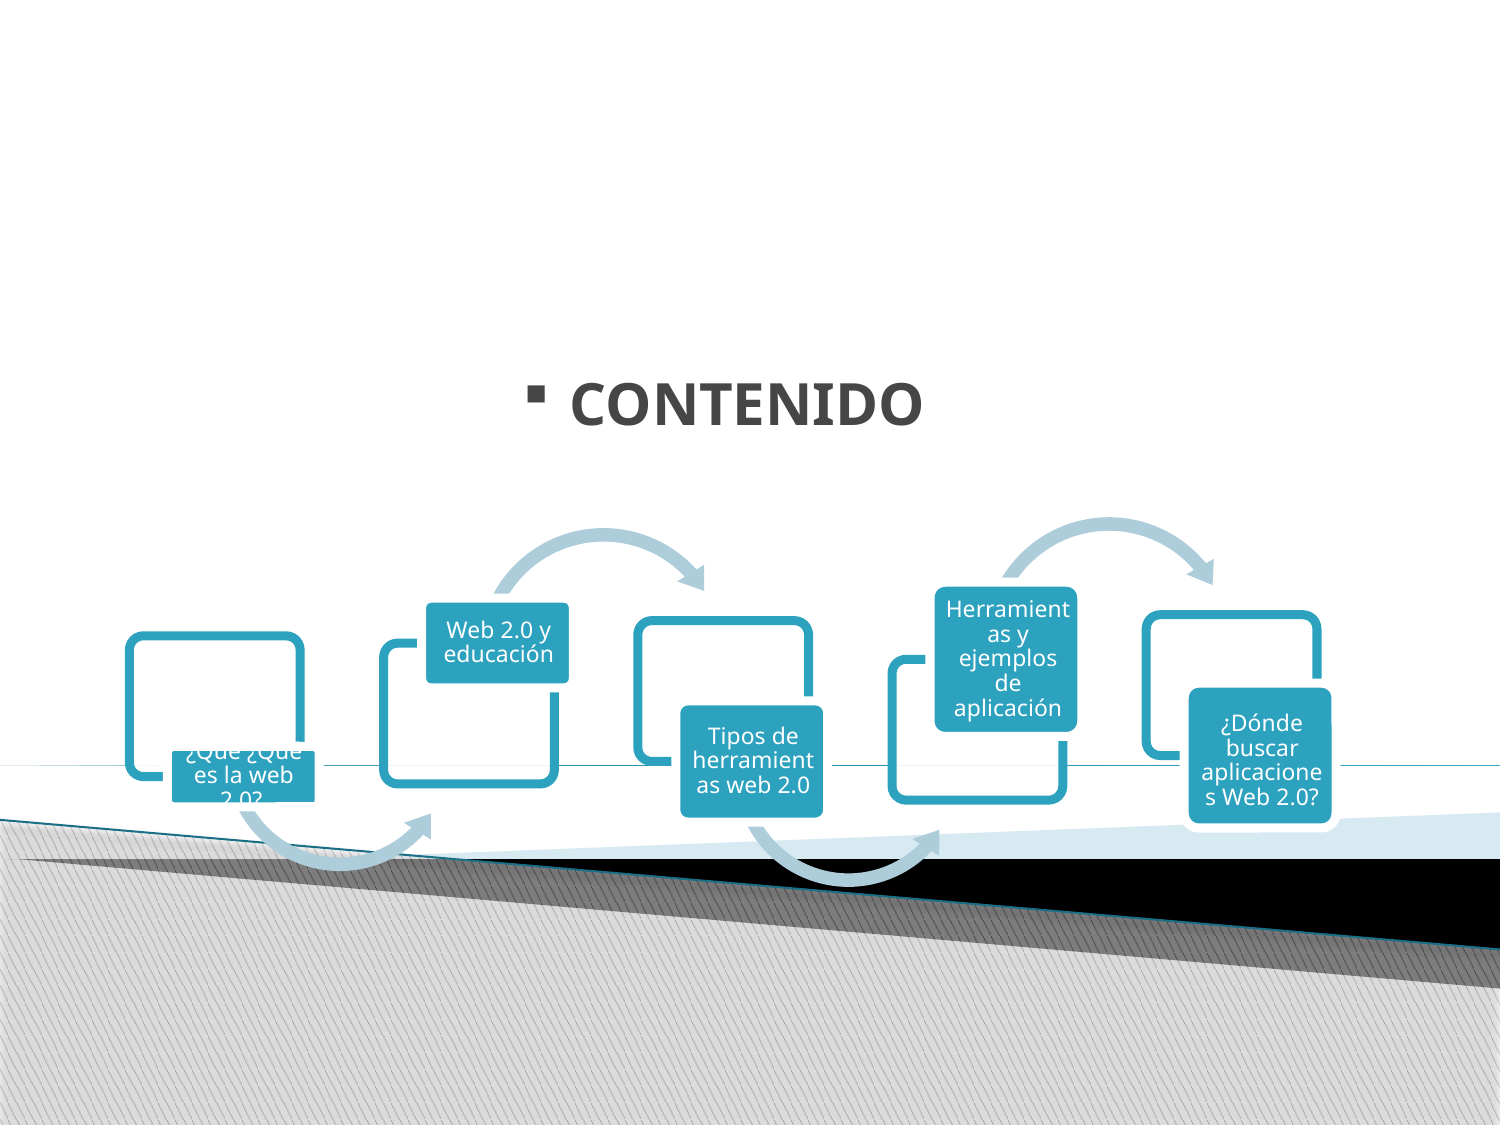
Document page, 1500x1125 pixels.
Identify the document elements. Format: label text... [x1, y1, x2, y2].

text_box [88, 562, 1378, 851]
picture [5, 859, 1500, 989]
title CONTENIDO [87, 290, 1376, 445]
